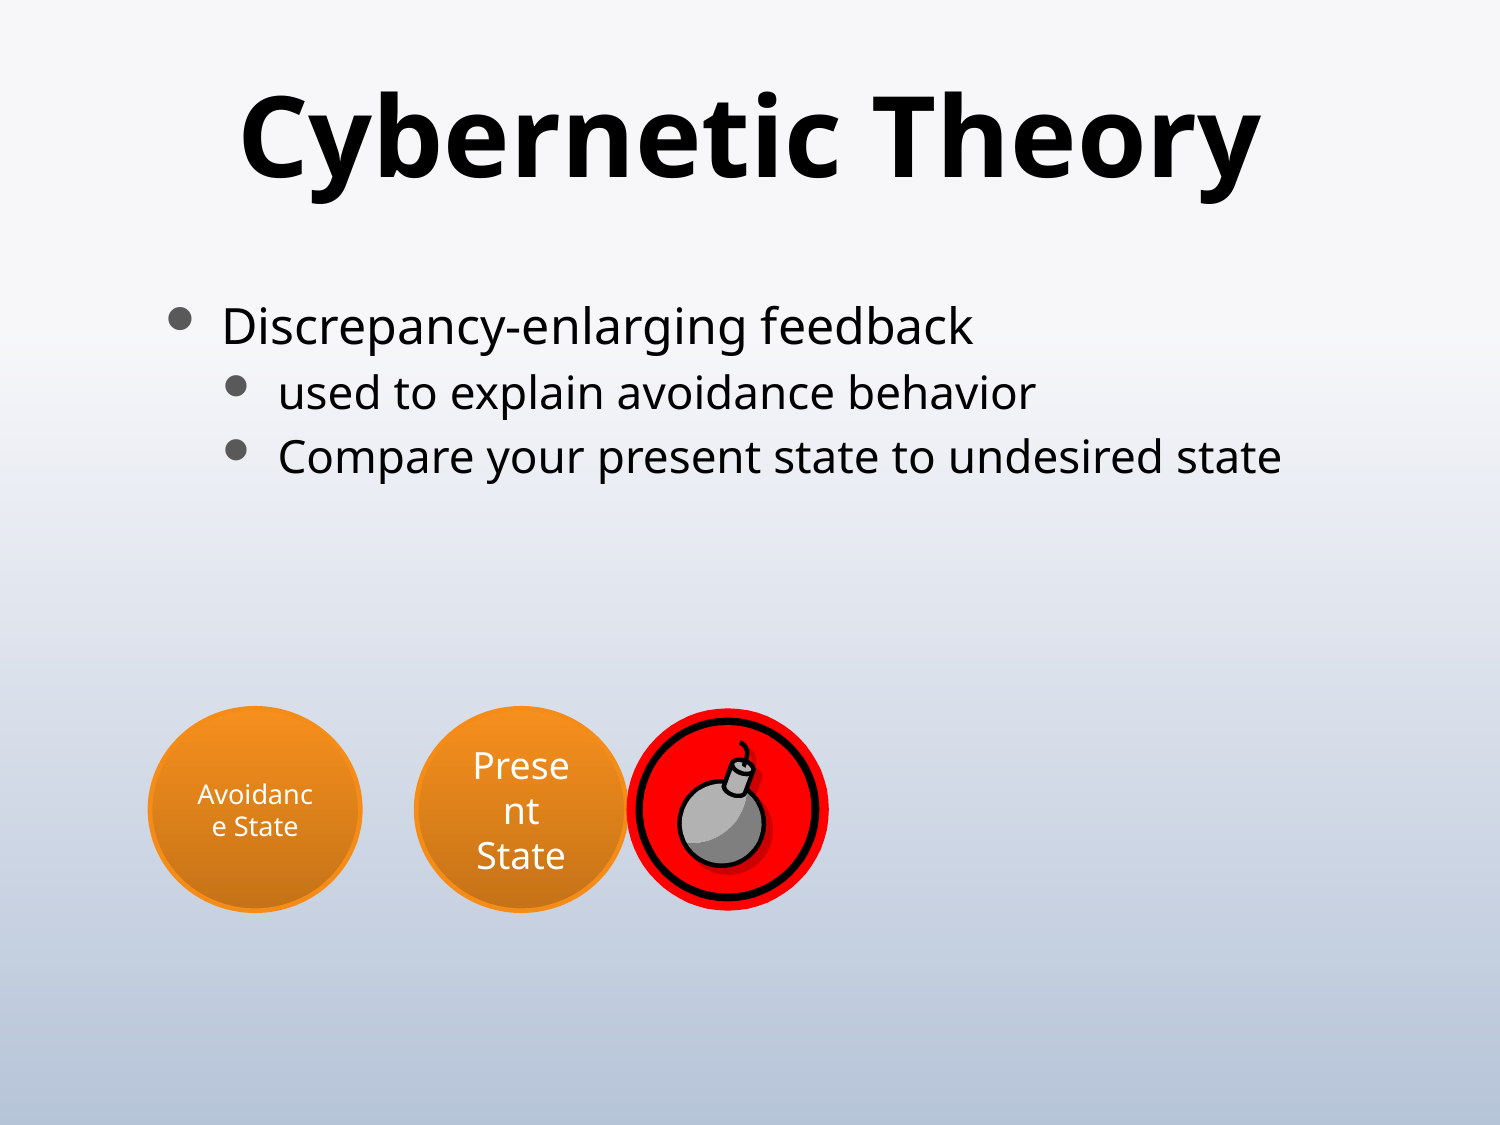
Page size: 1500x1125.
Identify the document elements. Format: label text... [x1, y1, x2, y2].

text_box Avoidance State [147, 705, 363, 914]
title Cybernetic Theory [150, 37, 1350, 245]
list Discrepancy-enlarging feedback used to explain avoidance behavior Compare your present state to undesired state [150, 286, 1350, 993]
picture [624, 706, 831, 913]
text_box Present State [413, 705, 624, 914]
